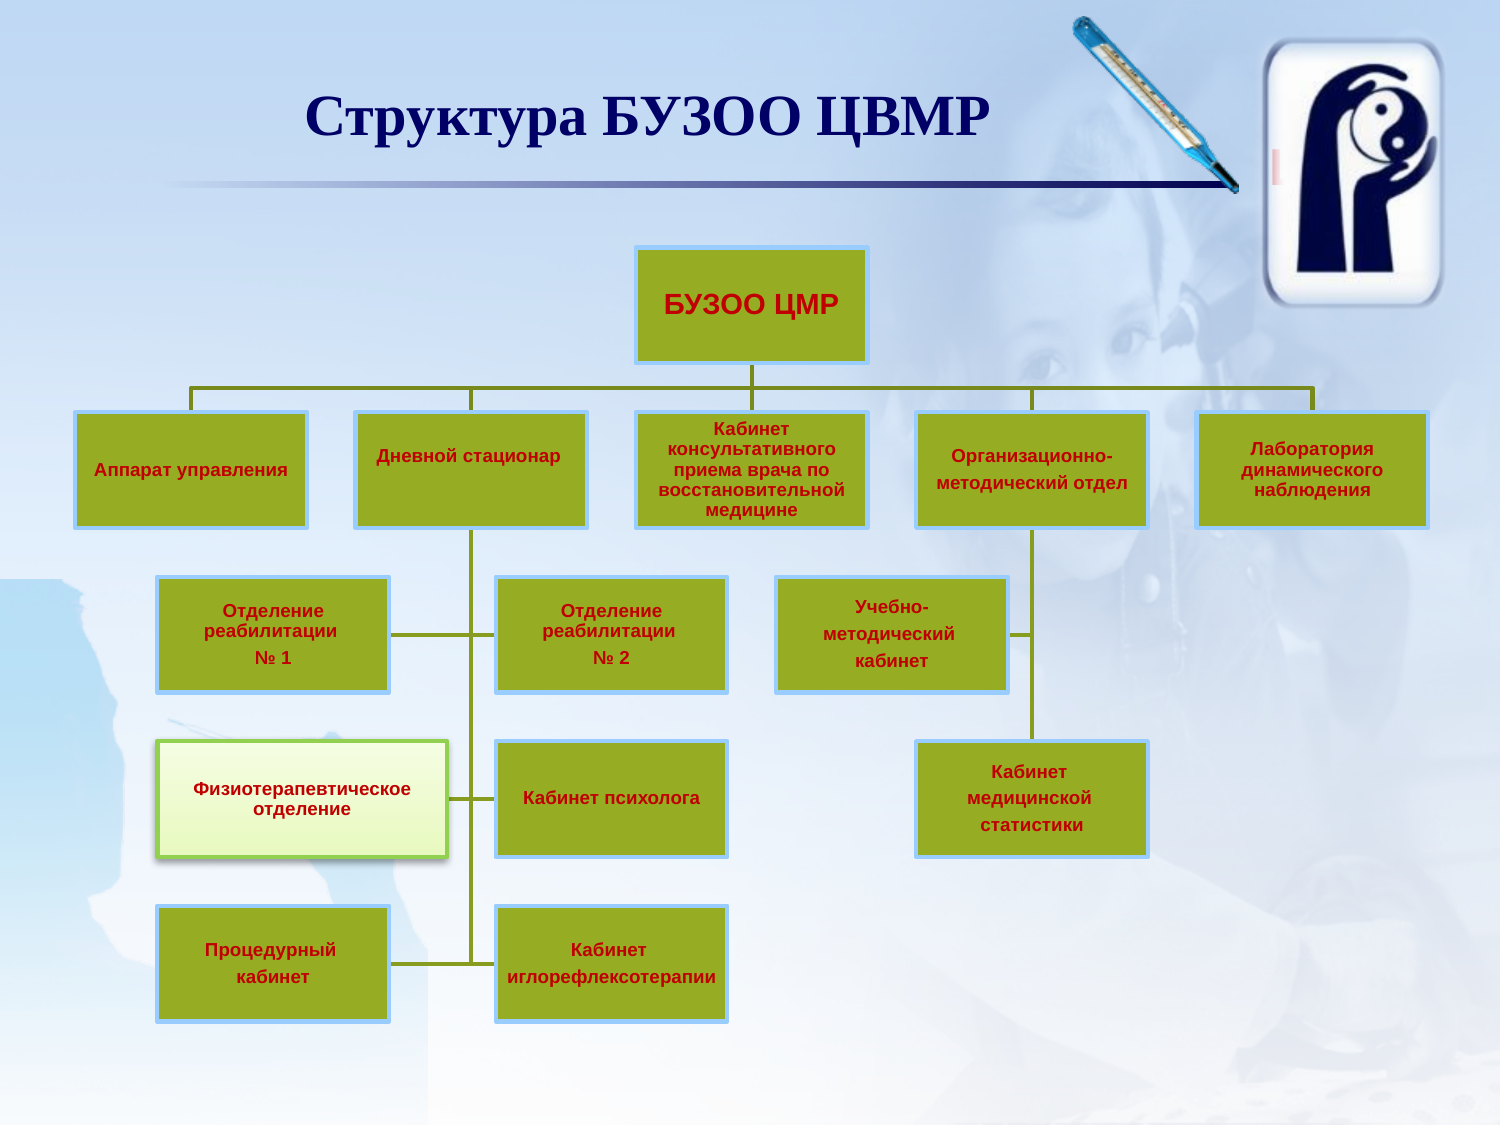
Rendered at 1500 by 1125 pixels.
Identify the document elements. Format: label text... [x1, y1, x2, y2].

picture [0, 0, 1500, 1125]
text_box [74, 214, 1429, 1055]
text_box Структура БУЗОО ЦВМР [41, 0, 1256, 185]
